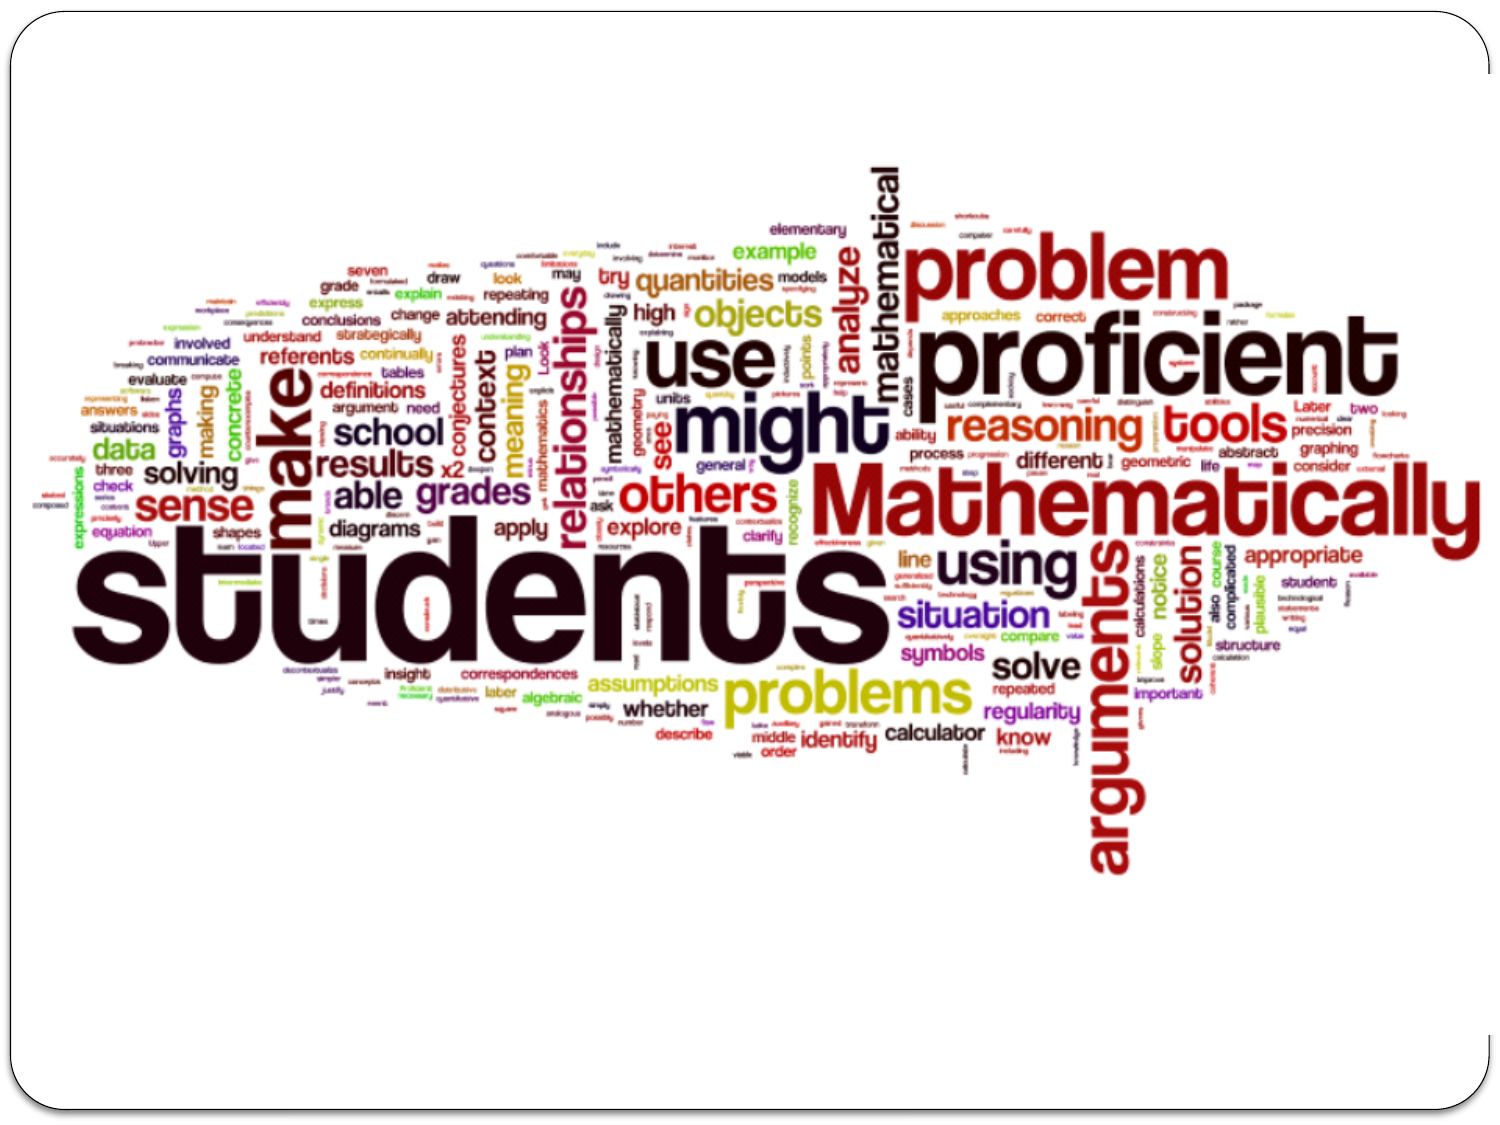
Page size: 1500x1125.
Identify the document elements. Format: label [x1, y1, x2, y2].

picture [13, 74, 1500, 1035]
